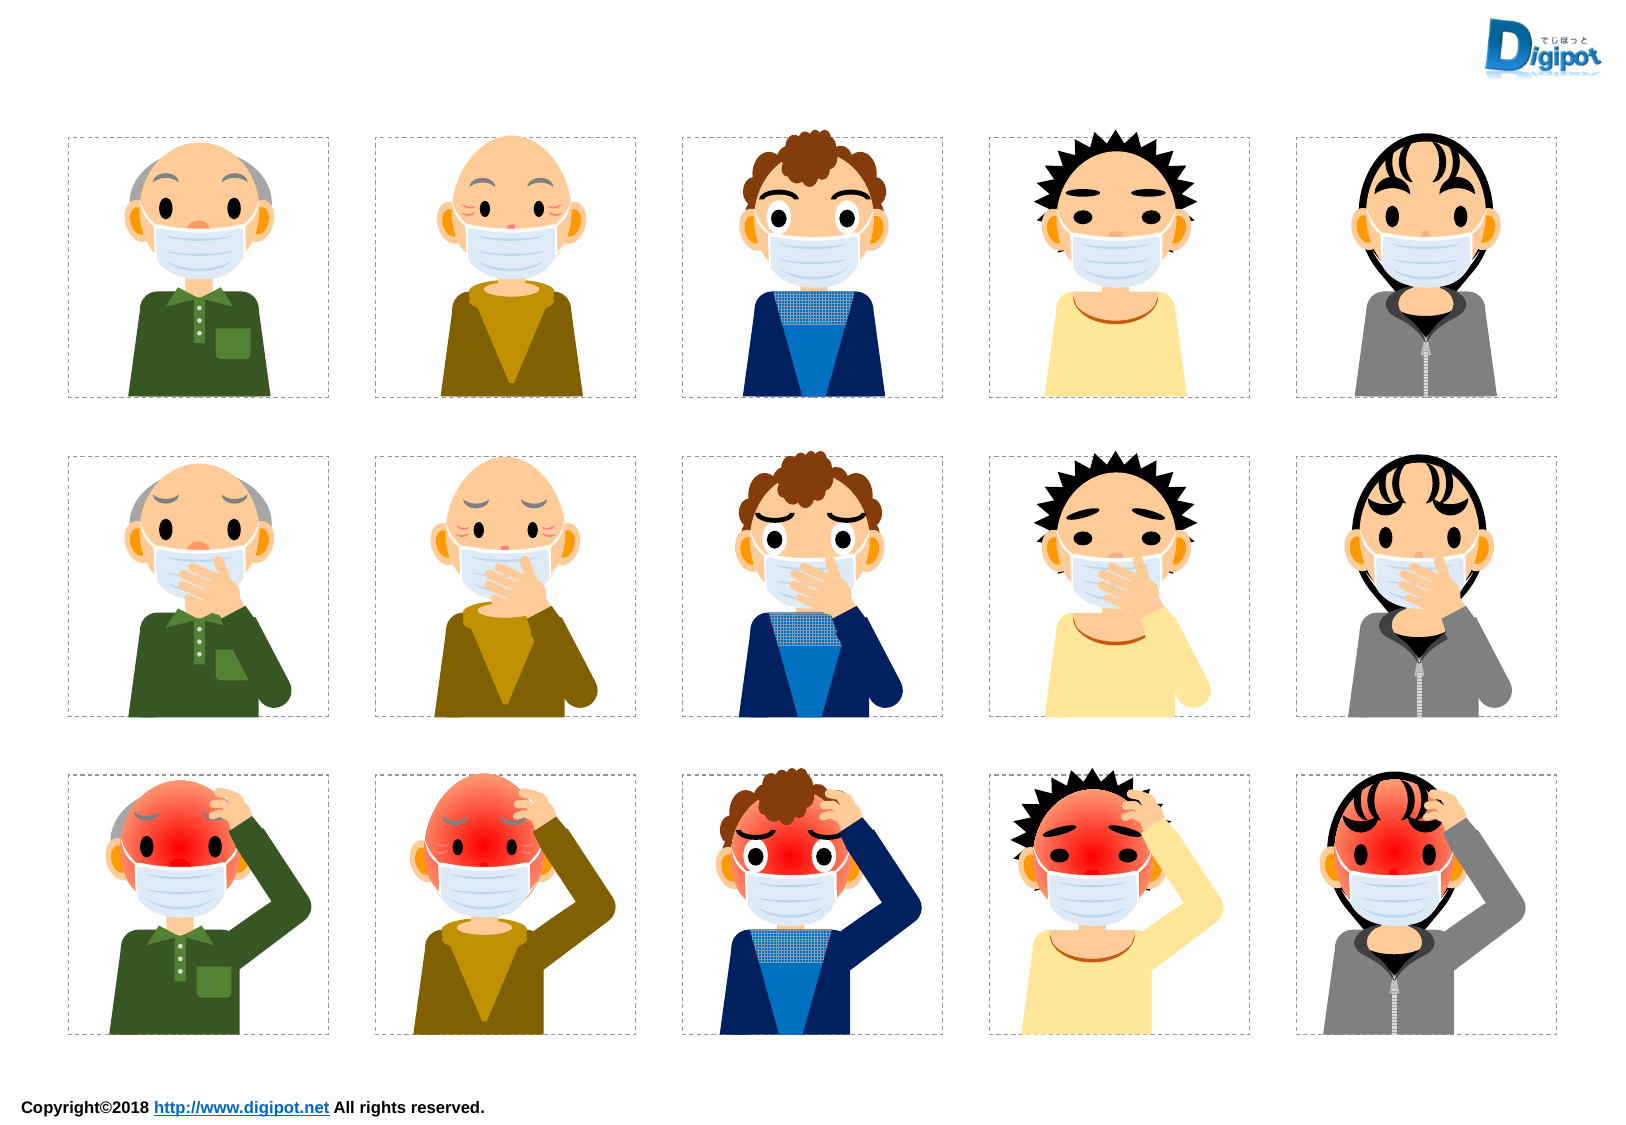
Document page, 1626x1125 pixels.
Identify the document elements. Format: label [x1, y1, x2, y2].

text_box [410, 773, 614, 1035]
text_box [1320, 771, 1524, 1035]
text_box [1033, 129, 1198, 397]
text_box [431, 456, 584, 718]
text_box [1345, 454, 1498, 718]
text_box [125, 142, 274, 397]
text_box [716, 767, 920, 1035]
picture [1485, 18, 1602, 82]
text_box [1033, 450, 1198, 718]
text_box [739, 129, 889, 397]
text_box [1351, 133, 1501, 397]
text_box [106, 780, 310, 1035]
text_box [437, 135, 586, 397]
text_box [735, 450, 889, 718]
text_box [125, 463, 278, 718]
text_box [1010, 767, 1222, 1035]
